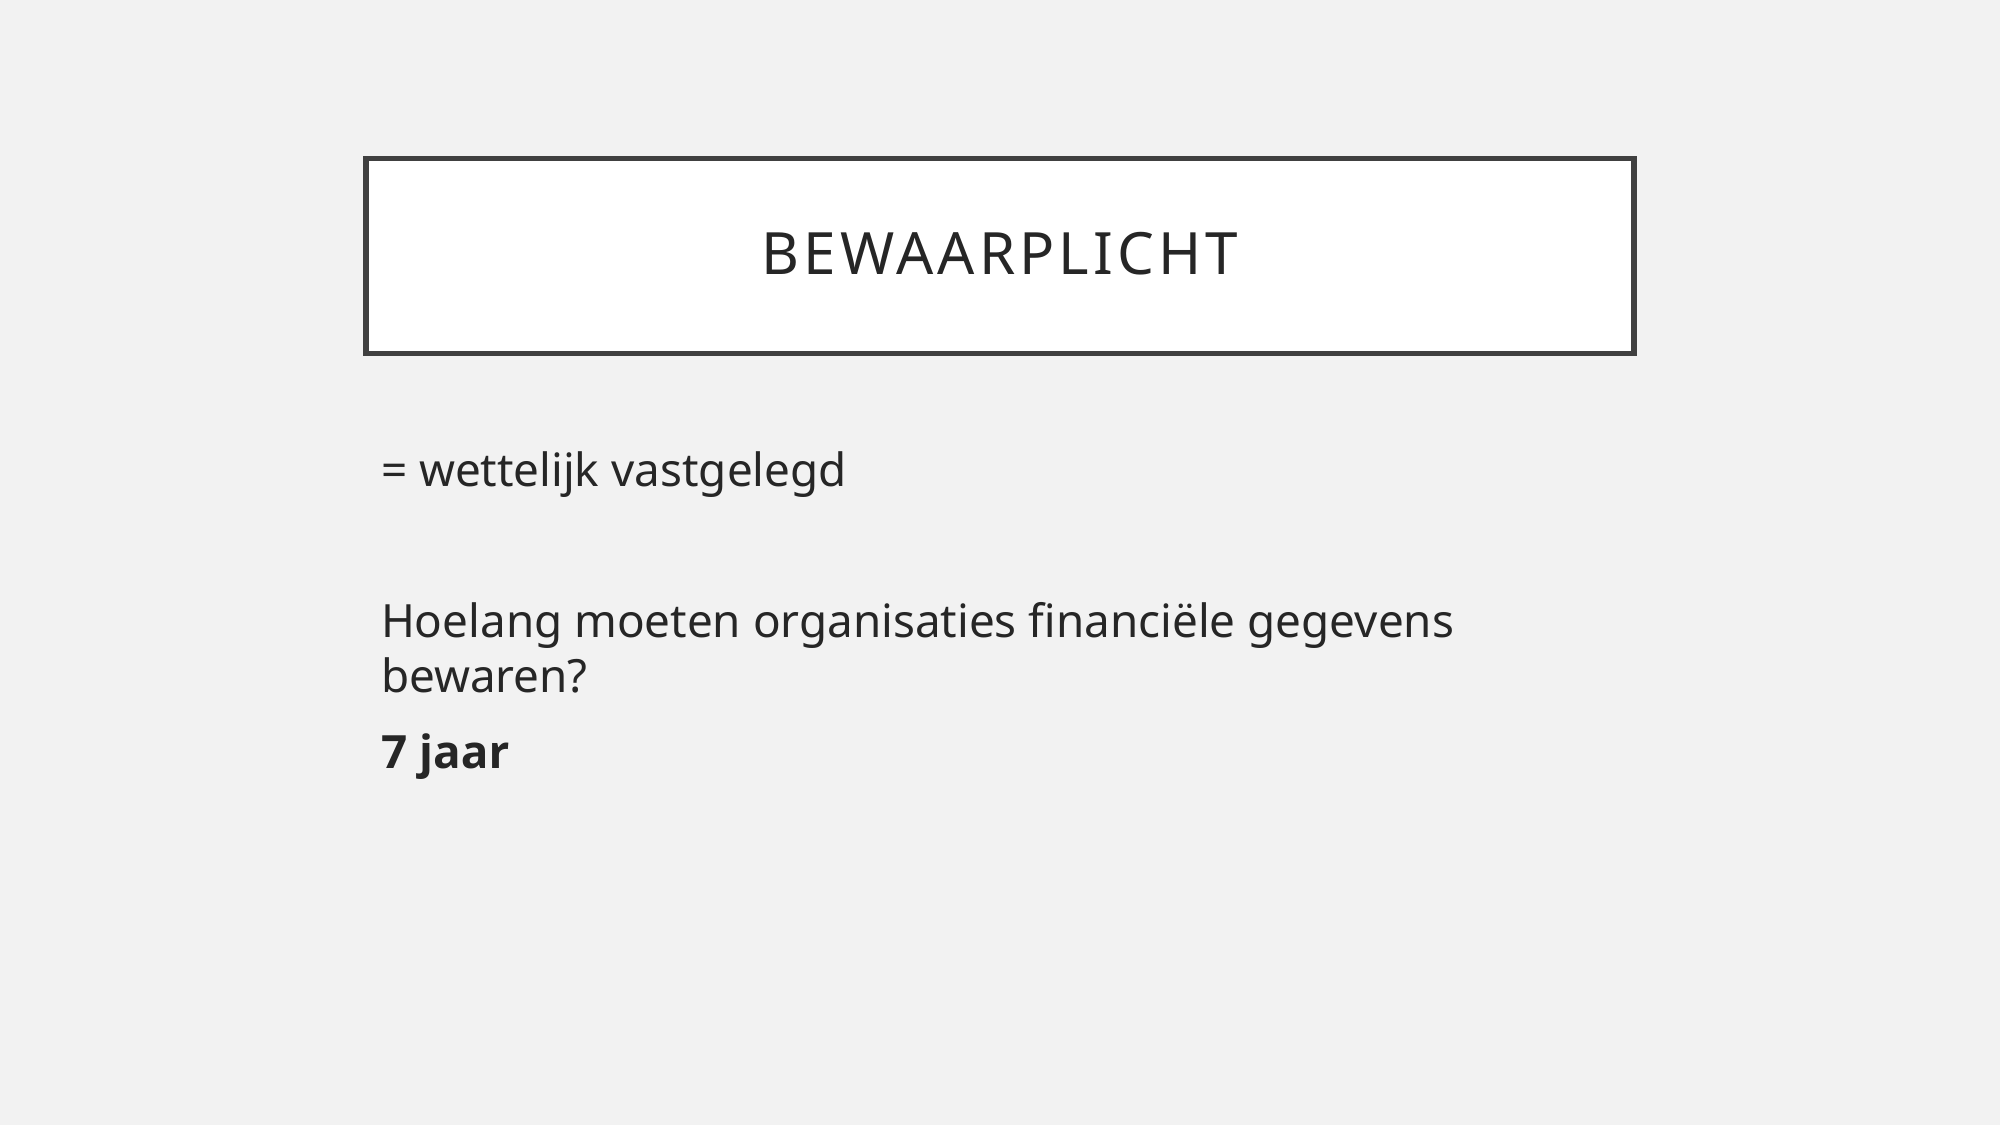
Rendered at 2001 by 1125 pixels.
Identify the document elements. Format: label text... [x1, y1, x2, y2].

list = wettelijk vastgelegd Hoelang moeten organisaties financiële gegevens bewaren? 7 jaar [366, 432, 1634, 942]
title bewaarplicht [363, 156, 1637, 356]
